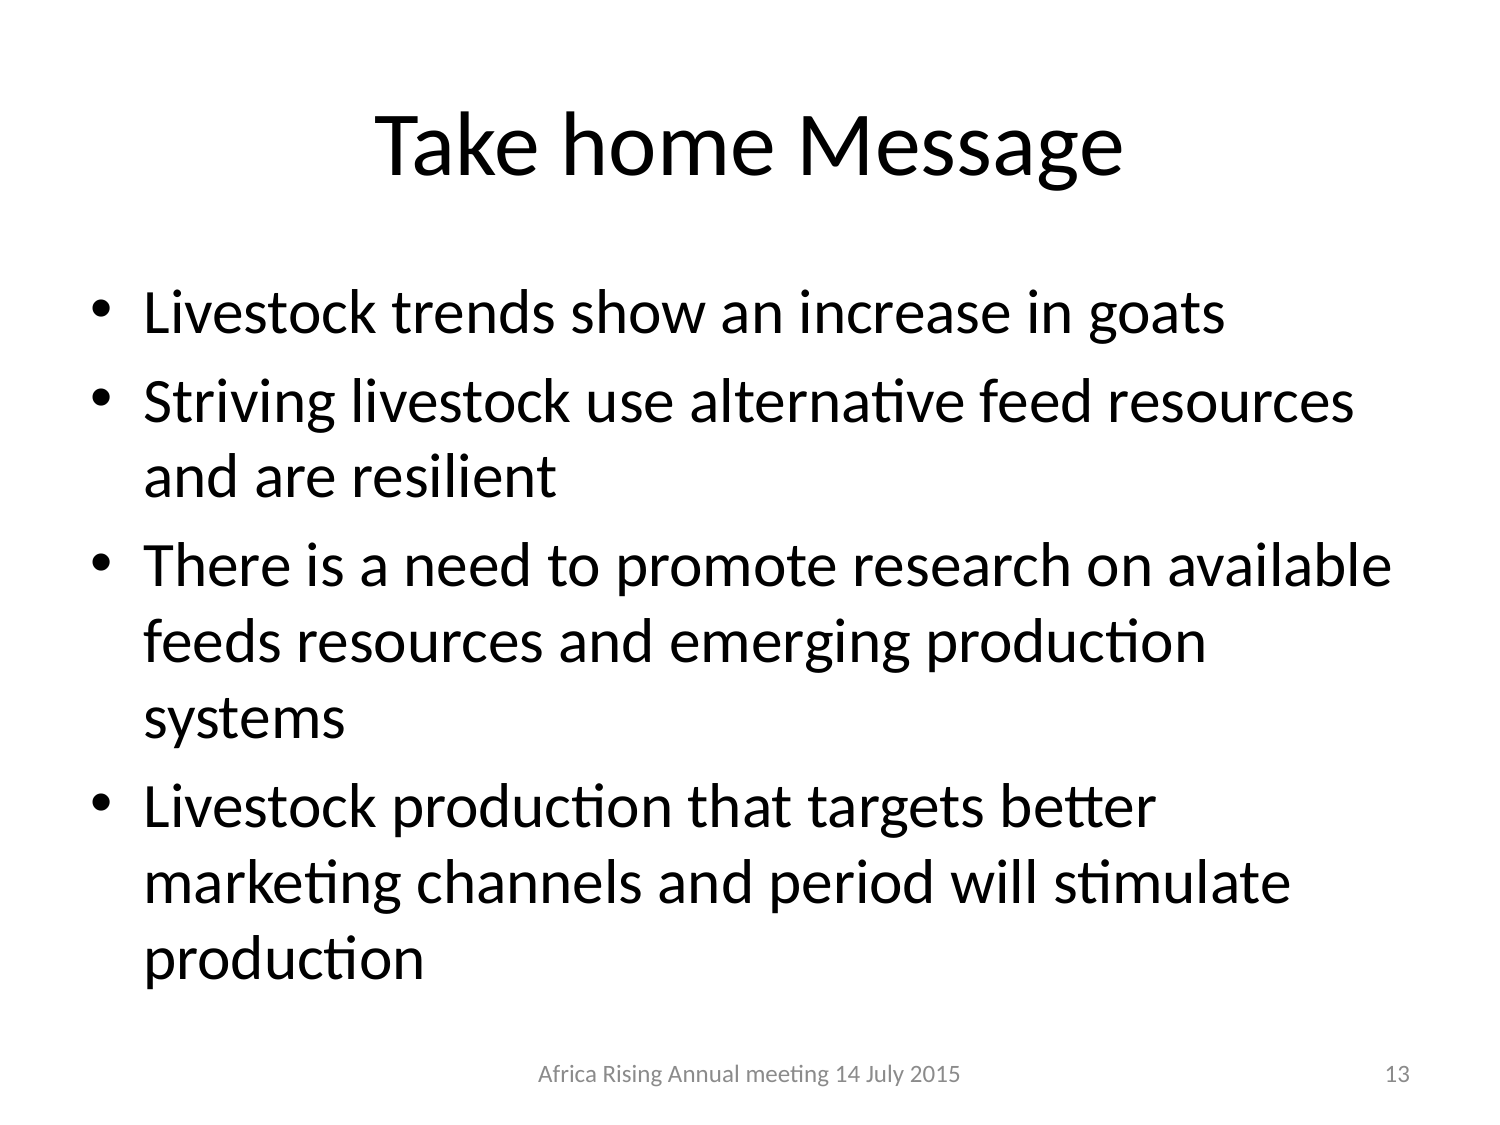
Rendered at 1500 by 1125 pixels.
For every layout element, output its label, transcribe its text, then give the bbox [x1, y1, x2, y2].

footer Africa Rising Annual meeting 14 July 2015 [512, 1042, 988, 1103]
list Livestock trends show an increase in goats Striving livestock use alternative feed resources and are resilient There is a need to promote research on available feeds resources and emerging production systems Livestock production that targets better marketing channels and period will stimulate production [75, 262, 1425, 1005]
title Take home Message [75, 45, 1425, 233]
slide_number 13 [1074, 1042, 1425, 1103]
